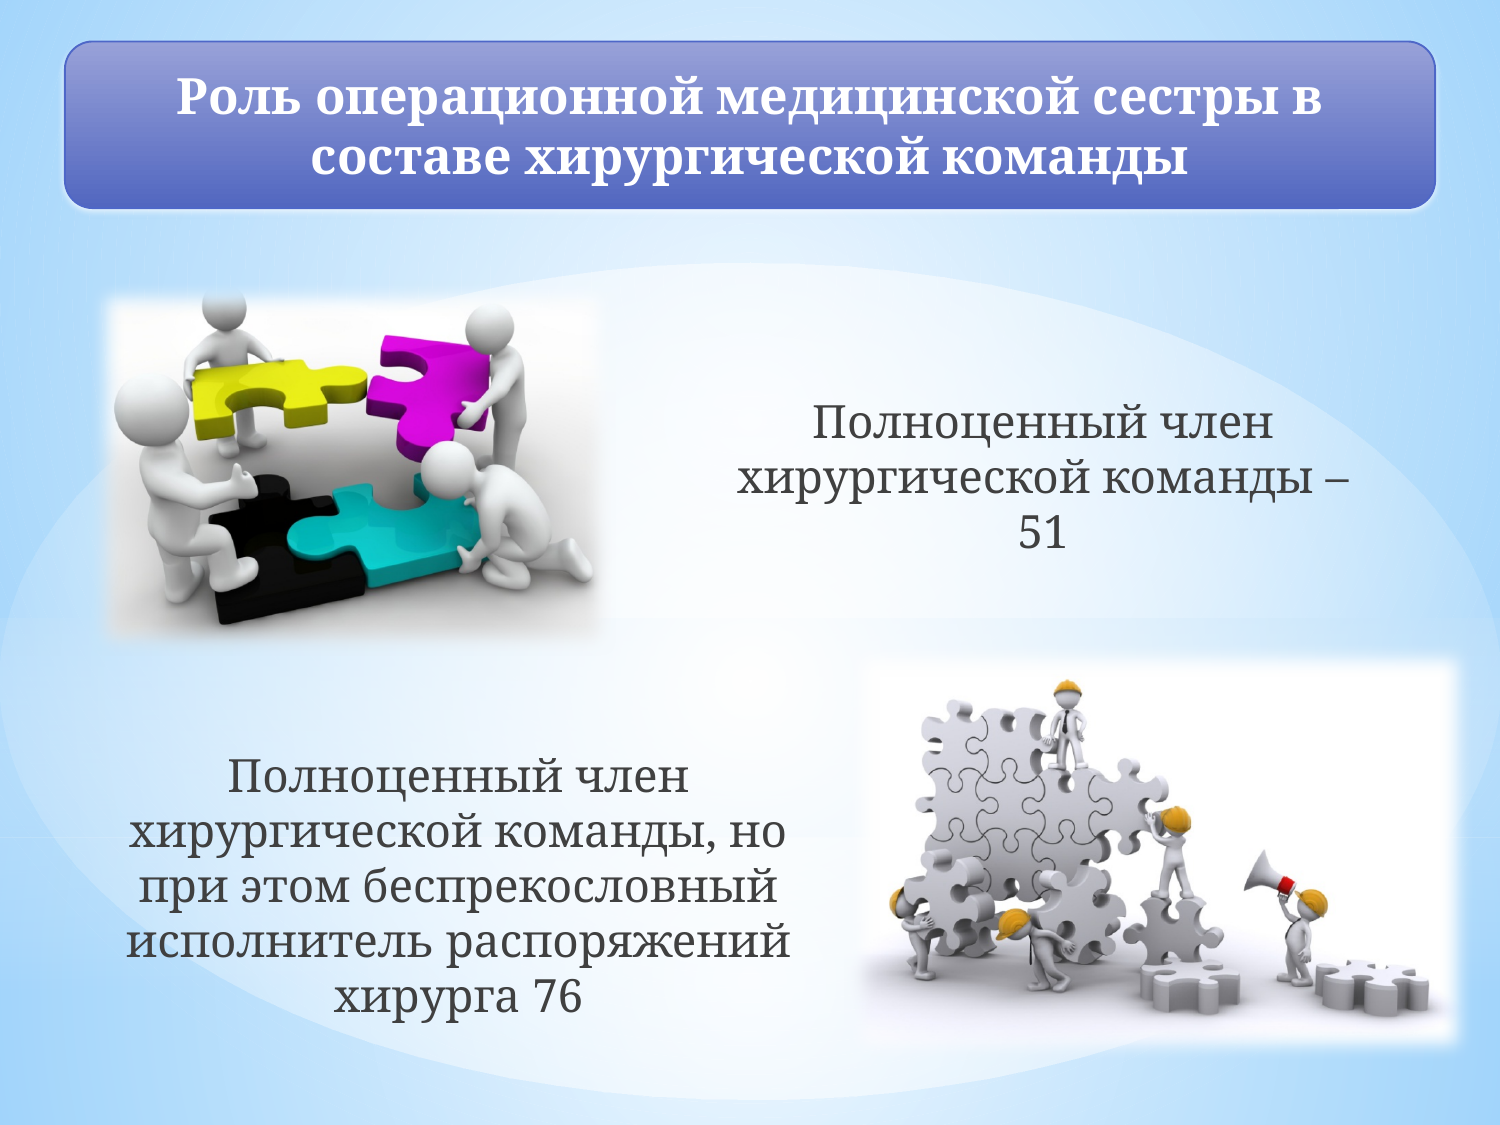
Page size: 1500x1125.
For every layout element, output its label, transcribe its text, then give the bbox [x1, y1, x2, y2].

list Полноценный член хирургической команды, но при этом беспрекословный исполнитель распоряжений хирурга 76 [64, 739, 845, 1083]
picture [844, 641, 1475, 1063]
text_box Роль операционной медицинской сестры в составе хирургической команды [63, 40, 1437, 210]
picture [88, 280, 618, 657]
text_box Полноценный член хирургической команды – 51 [690, 385, 1388, 565]
